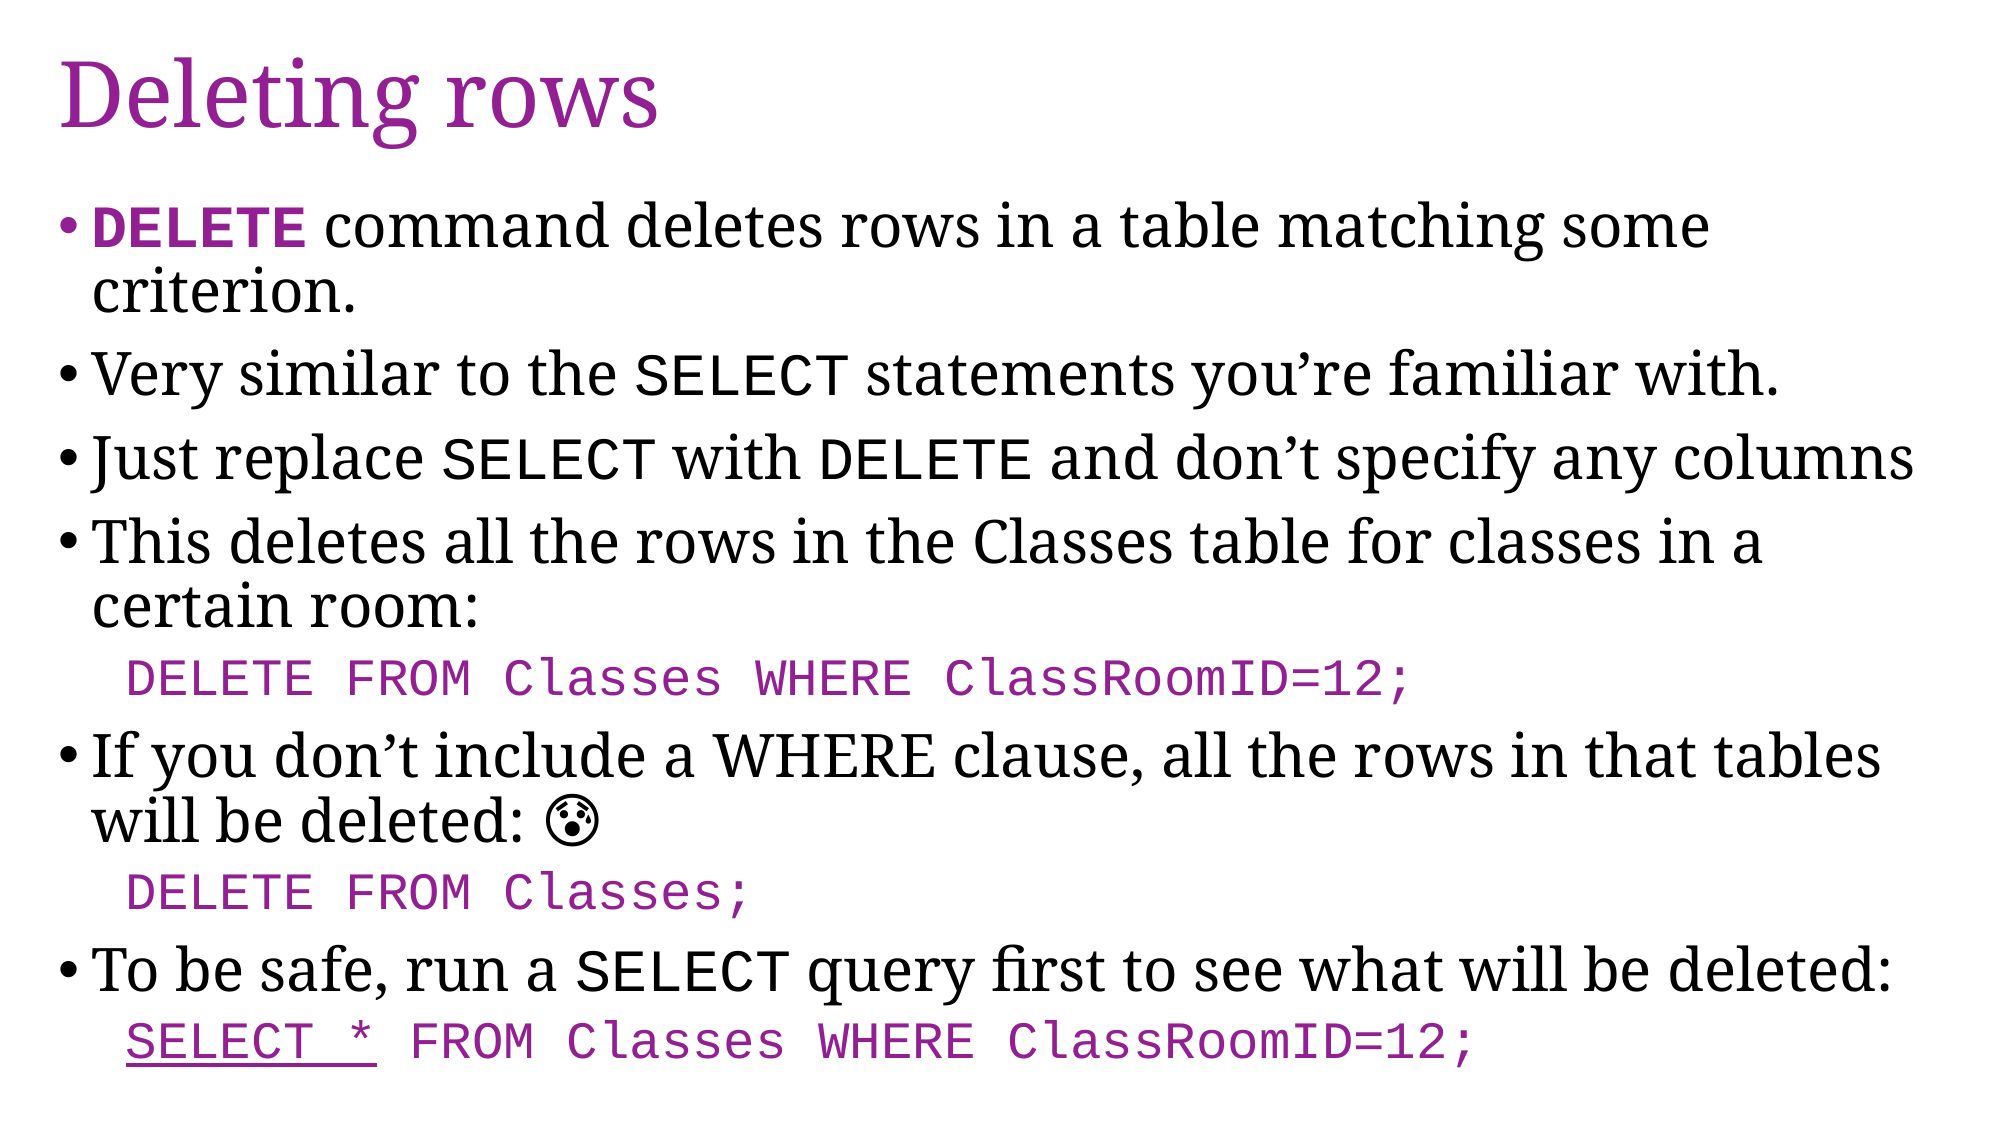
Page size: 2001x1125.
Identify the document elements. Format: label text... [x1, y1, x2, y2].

title Deleting rows [43, 25, 1953, 171]
list DELETE command deletes rows in a table matching some criterion. Very similar to the SELECT statements you’re familiar with. Just replace SELECT with DELETE and don’t specify any columns This deletes all the rows in the Classes table for classes in a certain room: DELETE FROM Classes WHERE ClassRoomID=12; If you don’t include a WHERE clause, all the rows in that tables will be deleted: 🚷😰 DELETE FROM Classes; To be safe, run a SELECT query first to see what will be deleted: SELECT * FROM Classes WHERE ClassRoomID=12; [43, 188, 1953, 1106]
